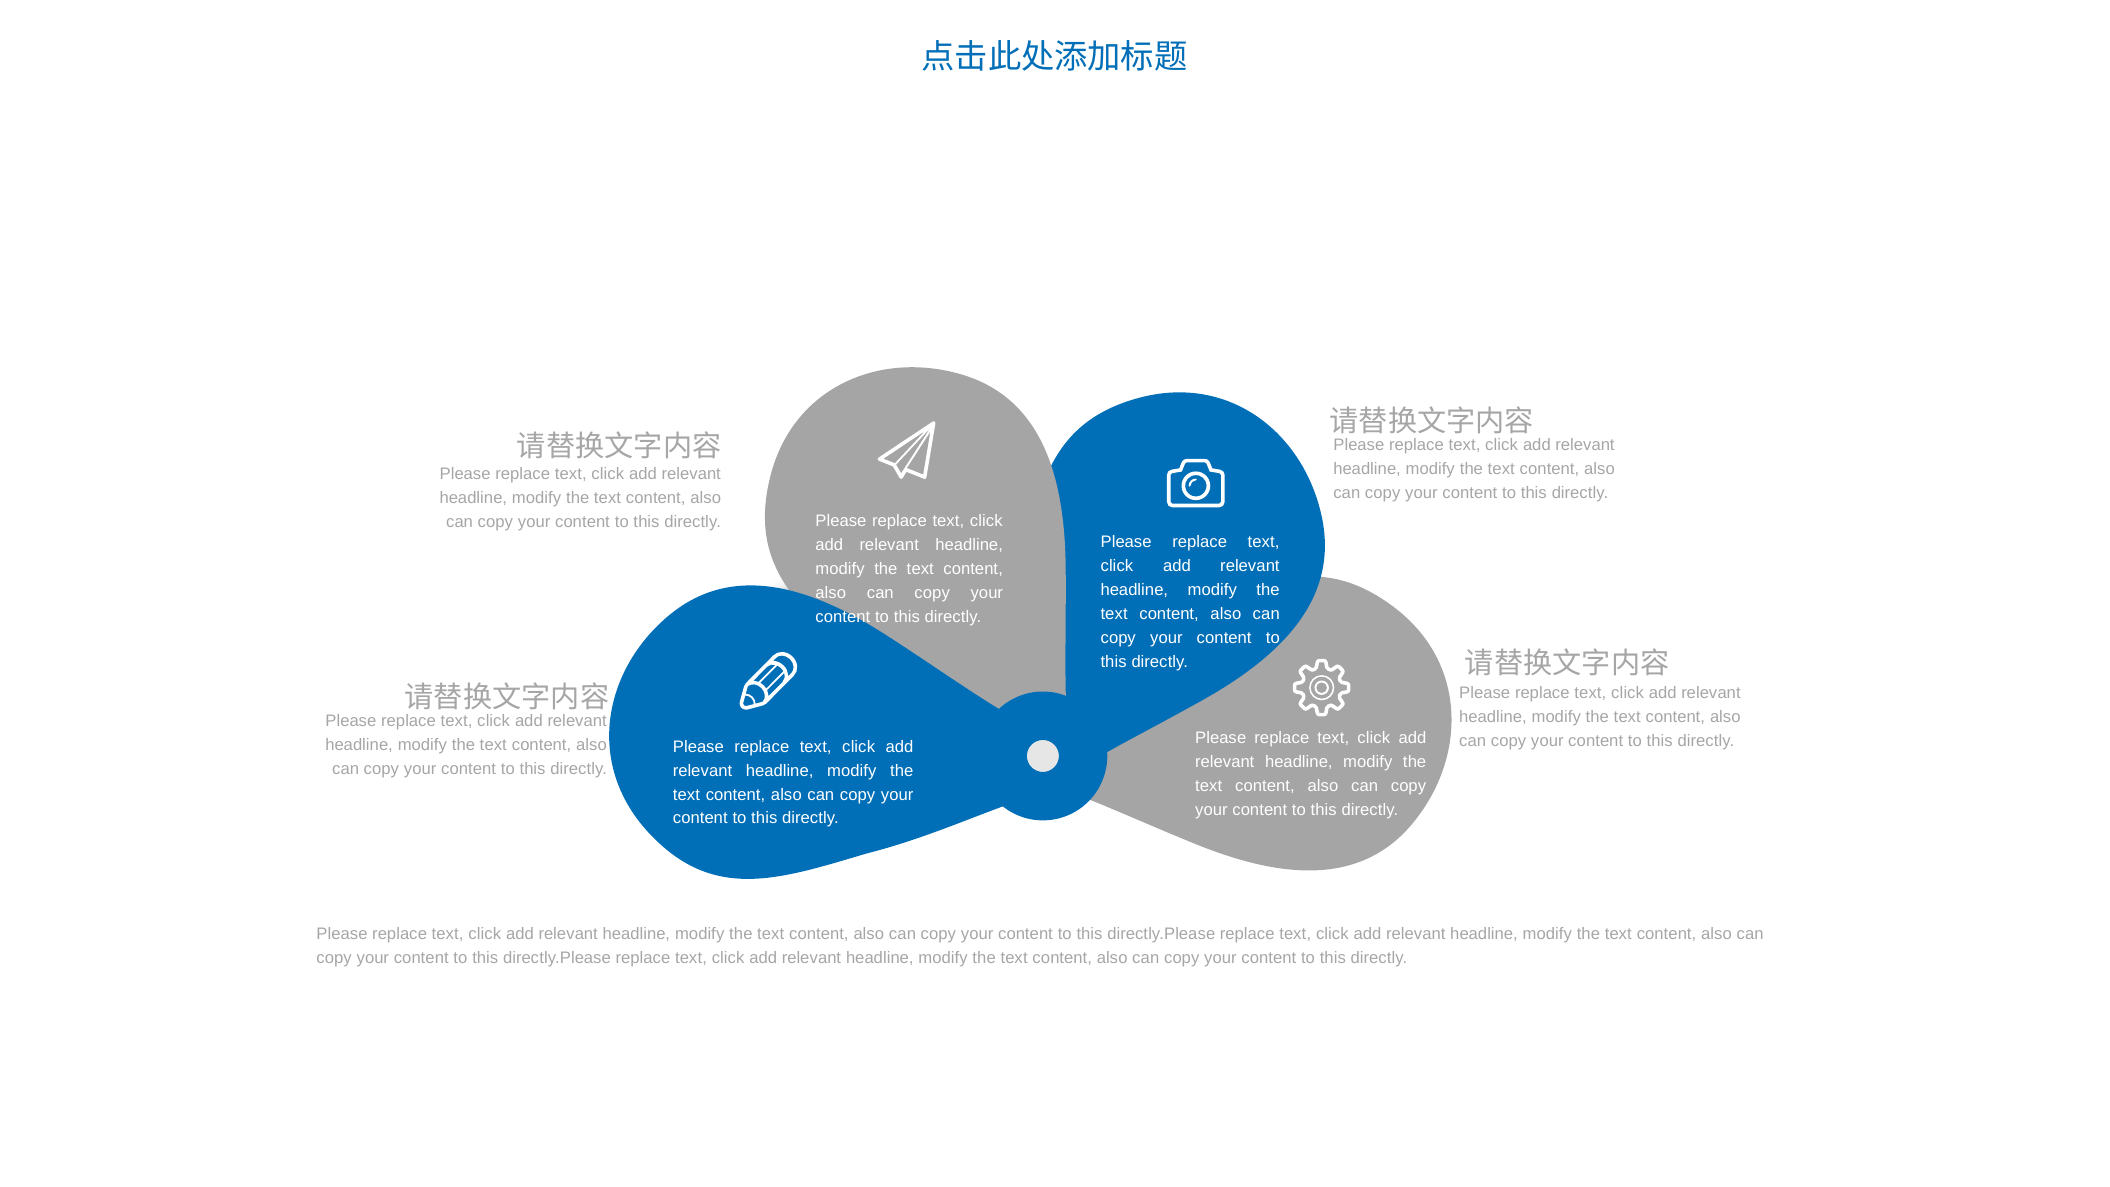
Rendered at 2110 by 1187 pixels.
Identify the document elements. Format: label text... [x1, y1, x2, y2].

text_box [624, 373, 1442, 921]
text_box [1442, 395, 1644, 501]
text_box 点击此处添加标题 [899, 27, 1210, 86]
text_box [1459, 637, 1771, 749]
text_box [409, 420, 624, 530]
text_box Please replace text, click add relevant headline, modify the text content, also can copy your content to this directly.Please replace text, click add relevant headline, modify the text content, also can copy your content to this directly.Please replace text, click add relevant headline, modify the text content, also can copy your content to this directly. [316, 918, 1793, 967]
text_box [295, 671, 611, 777]
